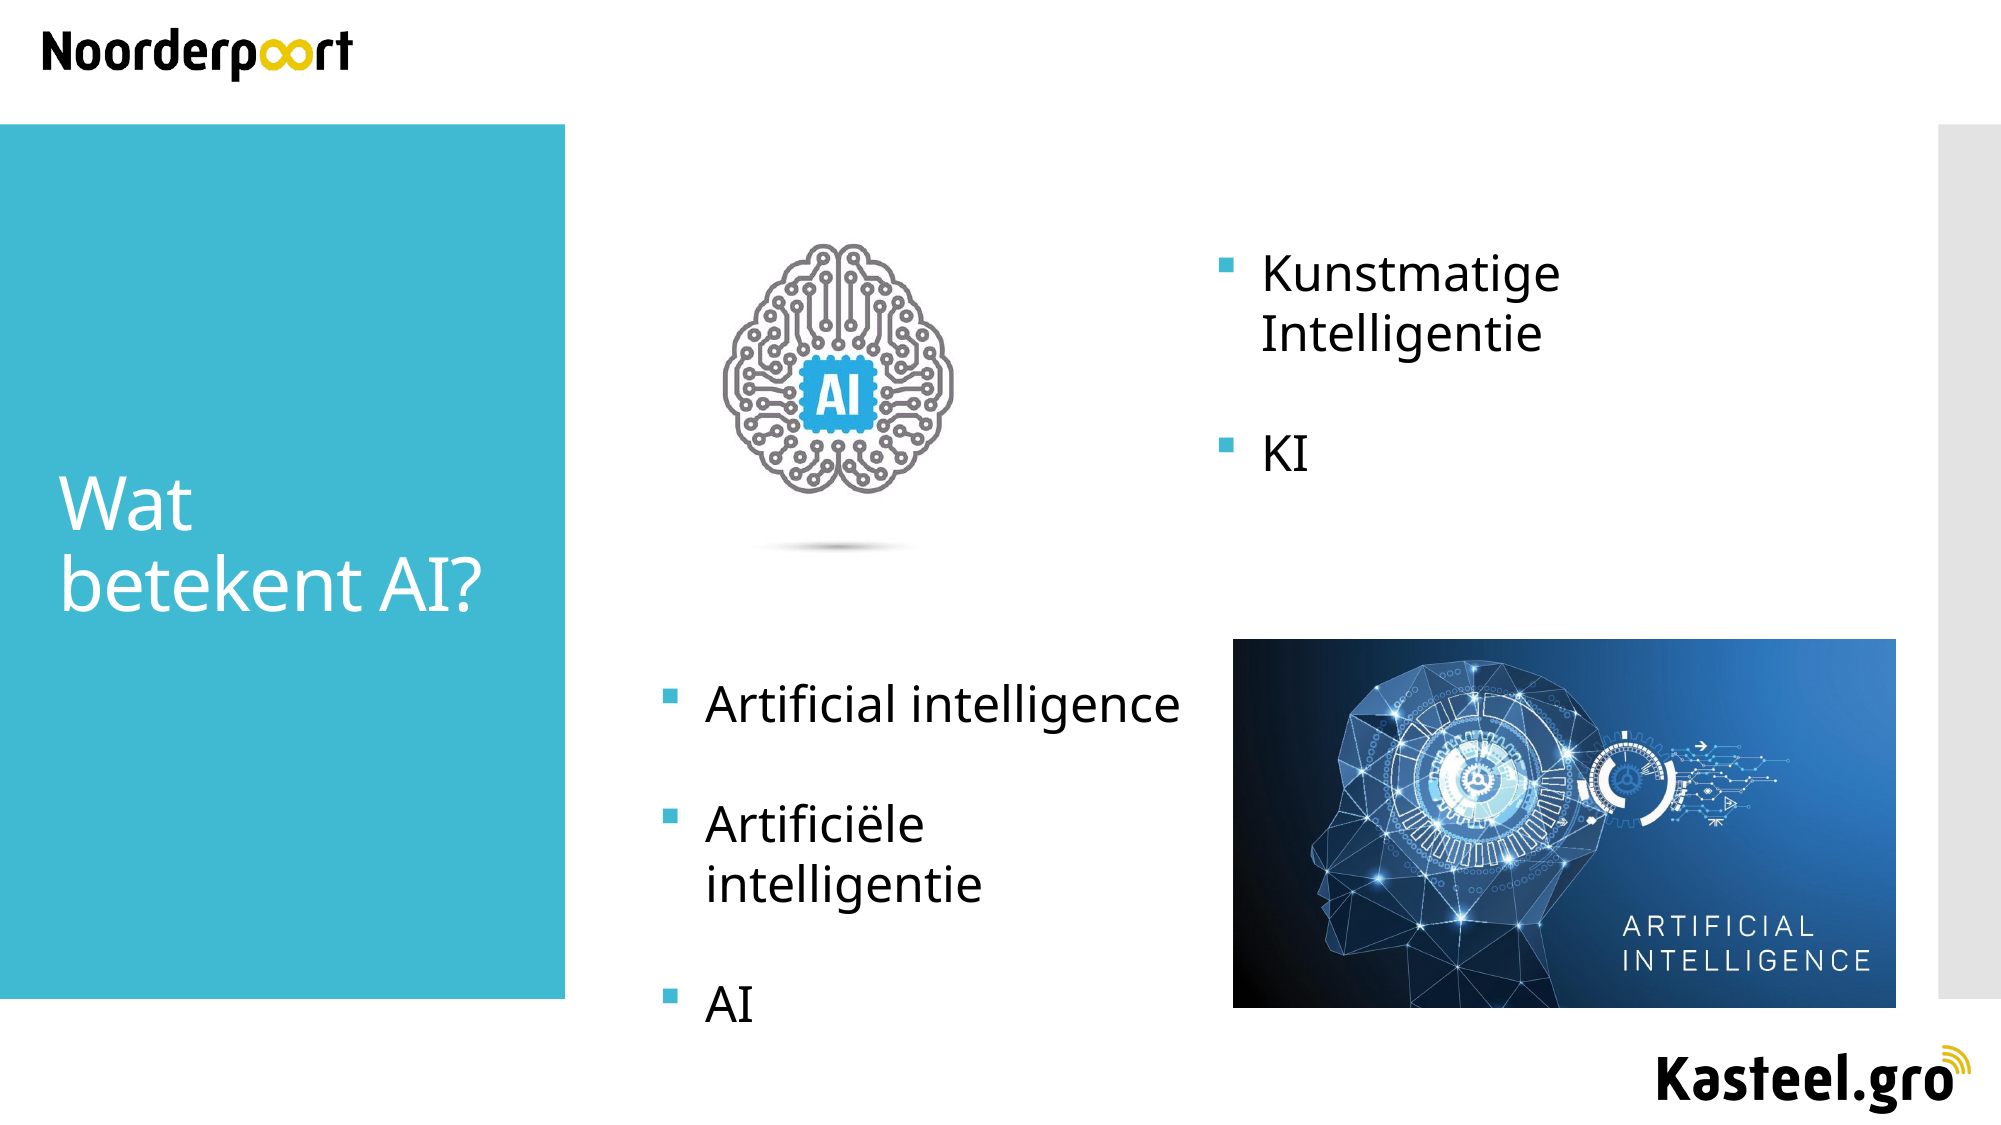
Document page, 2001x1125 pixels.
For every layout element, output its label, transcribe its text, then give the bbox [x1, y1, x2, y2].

title Wat betekent AI? [43, 169, 528, 924]
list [1233, 639, 1896, 1008]
picture [1657, 1045, 1971, 1114]
picture [646, 187, 1030, 571]
text_box Artificial intelligence Artificiële intelligentie AI [644, 665, 1200, 1040]
text_box Kunstmatige Intelligentie KI [1200, 233, 1810, 534]
picture [41, 26, 354, 83]
